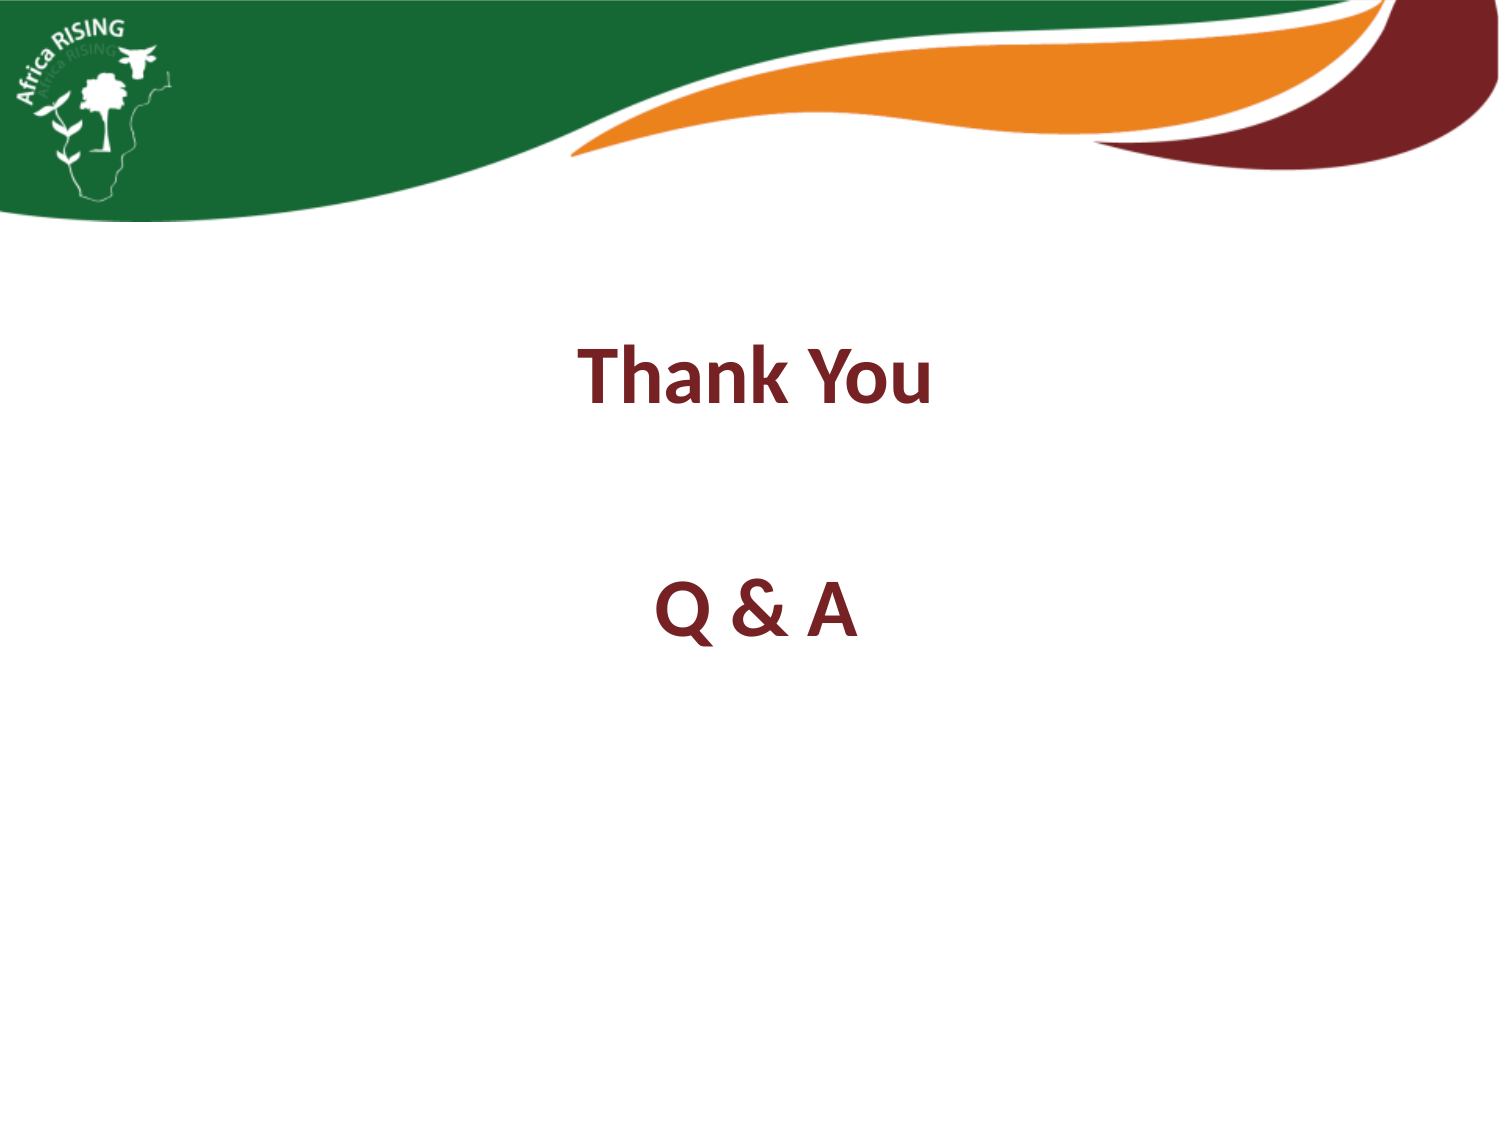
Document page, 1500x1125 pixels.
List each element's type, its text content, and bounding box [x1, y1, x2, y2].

picture [0, 0, 1499, 222]
text_box Thank You Q & A [249, 312, 1263, 863]
